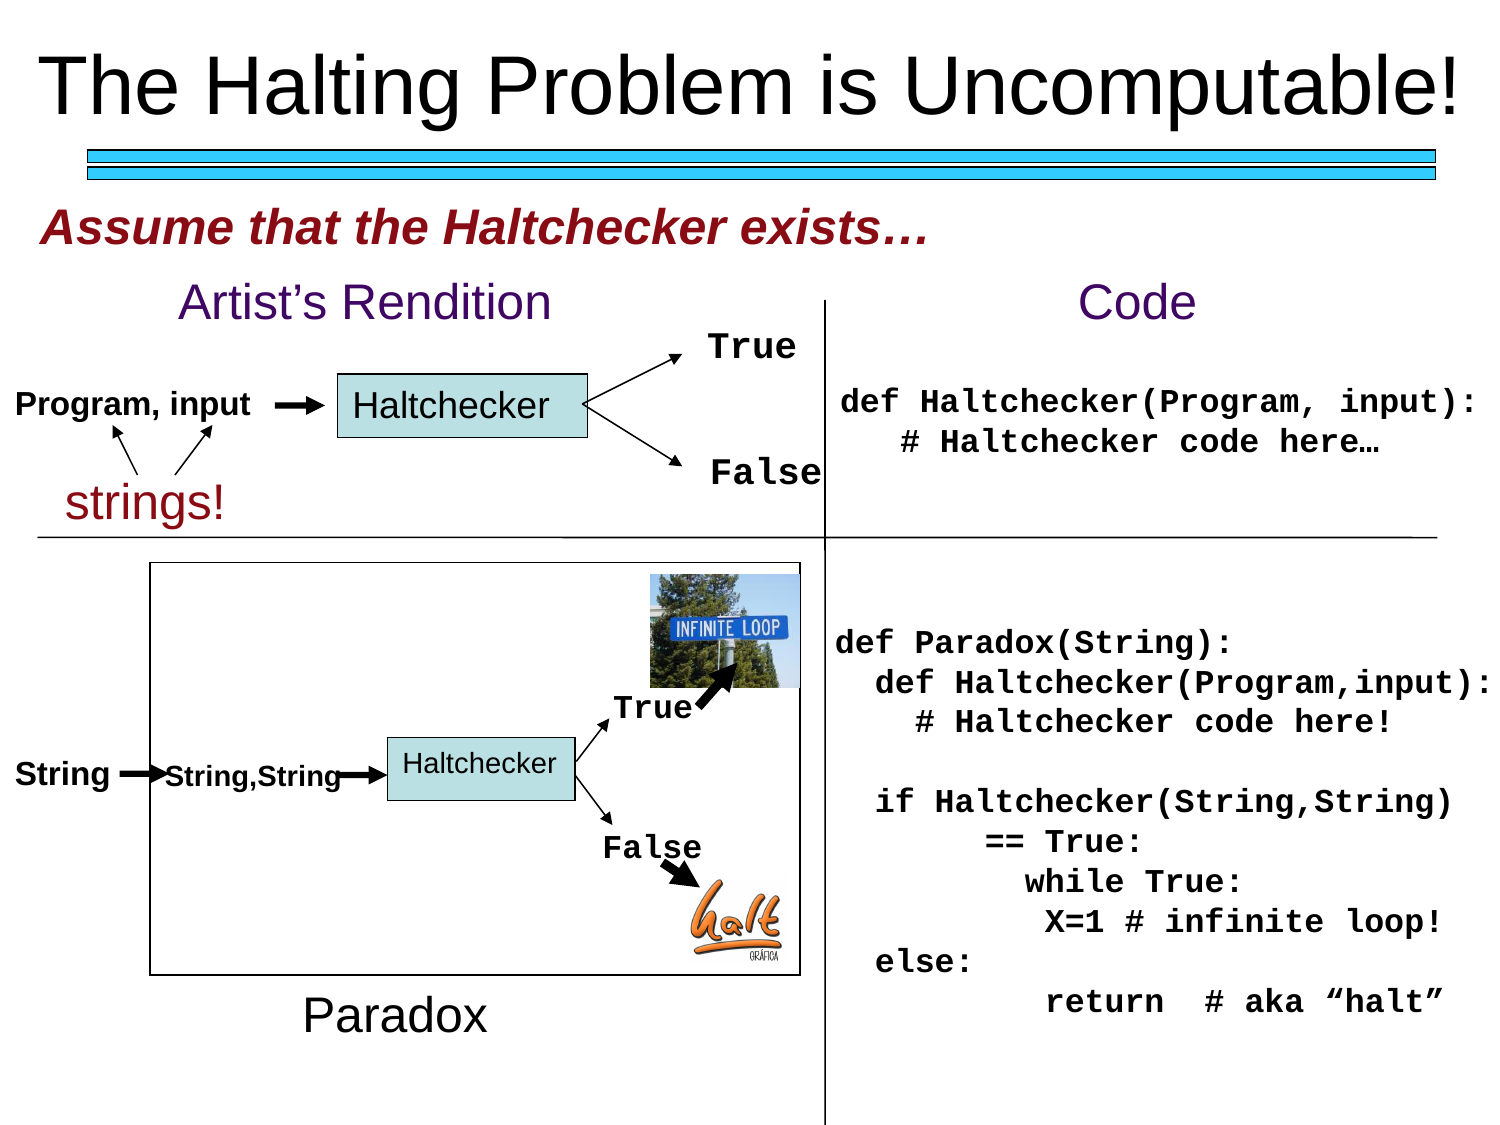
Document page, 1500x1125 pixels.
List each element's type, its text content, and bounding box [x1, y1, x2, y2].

text_box Haltchecker [387, 737, 575, 801]
text_box Haltchecker [337, 374, 588, 438]
text_box Paradox [287, 974, 759, 1050]
text_box Program, input [0, 374, 397, 430]
text_box strings! [50, 462, 697, 538]
text_box False [587, 818, 718, 873]
text_box String [0, 744, 275, 800]
text_box Code [1063, 262, 1213, 338]
text_box [150, 562, 800, 975]
text_box Artist’s Rendition [163, 262, 568, 338]
title The Halting Problem is Uncomputable! [0, 0, 1500, 175]
text_box def Paradox(String): def Haltchecker(Program,input): # Haltchecker code here! if Haltchecker(String,String) == True: while True: X=1 # infinite loop! else: return # aka “halt” [819, 612, 1500, 1072]
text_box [87, 149, 1436, 180]
text_box [274, 399, 325, 412]
picture [687, 874, 788, 962]
text_box [174, 424, 213, 476]
picture [649, 574, 801, 688]
text_box True [598, 678, 709, 733]
text_box [337, 768, 388, 782]
text_box [574, 774, 612, 818]
text_box [583, 353, 683, 404]
text_box [582, 403, 680, 462]
text_box String,String [150, 749, 425, 800]
text_box False [695, 439, 825, 500]
text_box Assume that the Haltchecker exists… [25, 187, 947, 263]
text_box [112, 424, 138, 476]
text_box True [692, 313, 813, 373]
text_box def Haltchecker(Program, input): # Haltchecker code here… [826, 372, 1495, 512]
